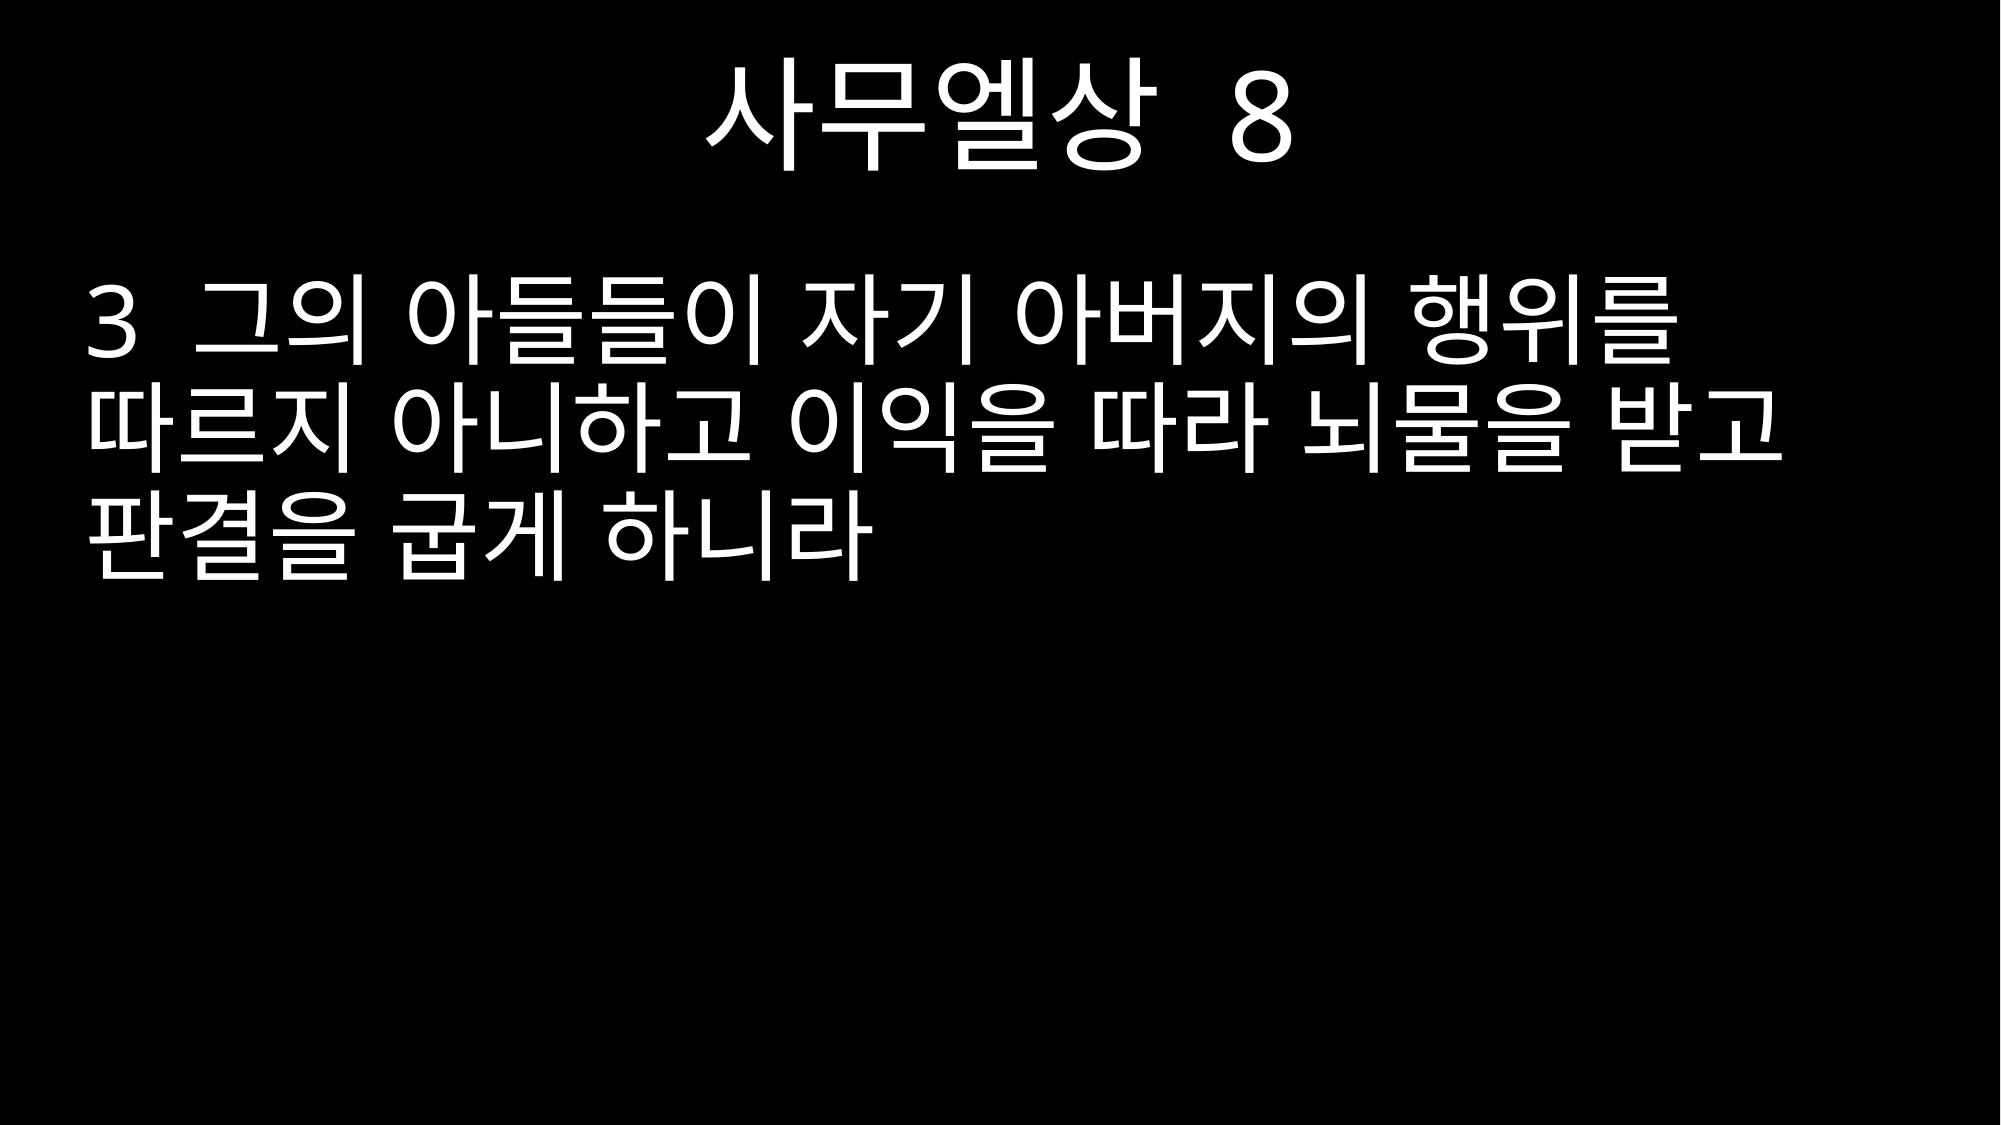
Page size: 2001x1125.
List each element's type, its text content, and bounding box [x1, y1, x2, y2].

footer 사무엘상 8 [0, 32, 2000, 192]
list 3 그의 아들들이 자기 아버지의 행위를 따르지 아니하고 이익을 따라 뇌물을 받고 판결을 굽게 하니라 [69, 263, 1953, 423]
picture [0, 0, 2001, 1125]
